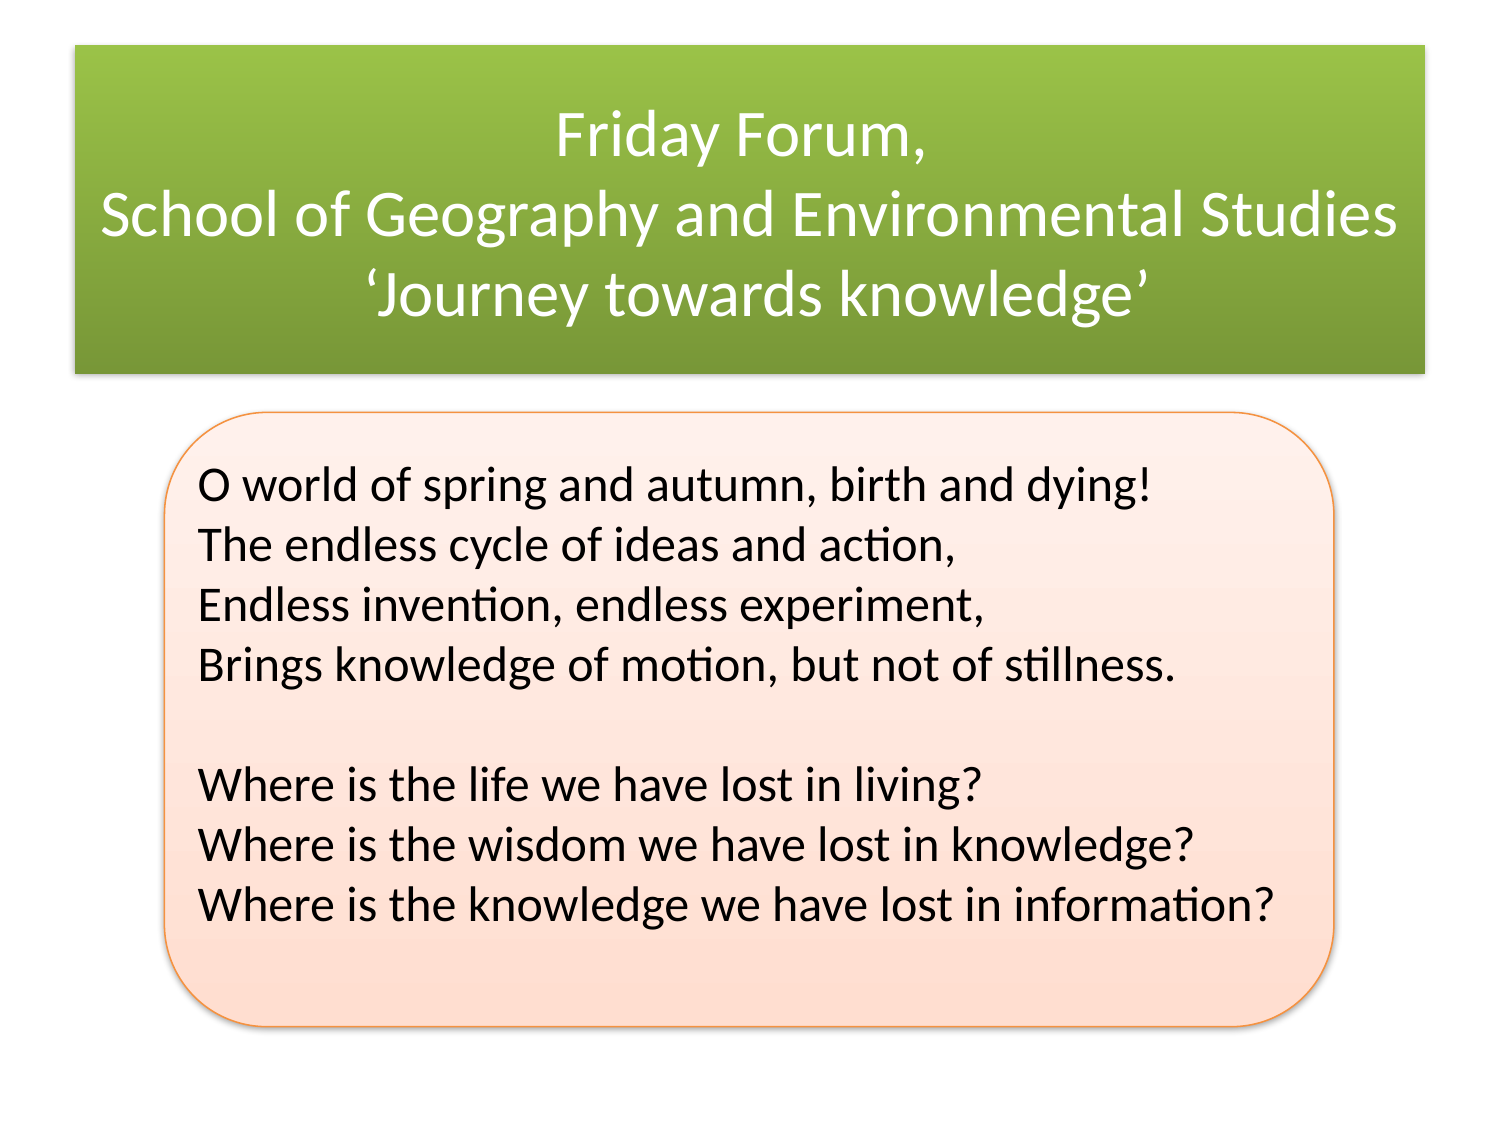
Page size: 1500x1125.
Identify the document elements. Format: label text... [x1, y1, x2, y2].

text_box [164, 412, 1335, 1027]
title Friday Forum, School of Geography and Environmental Studies ‘Journey towards knowledge’ [75, 45, 1425, 374]
